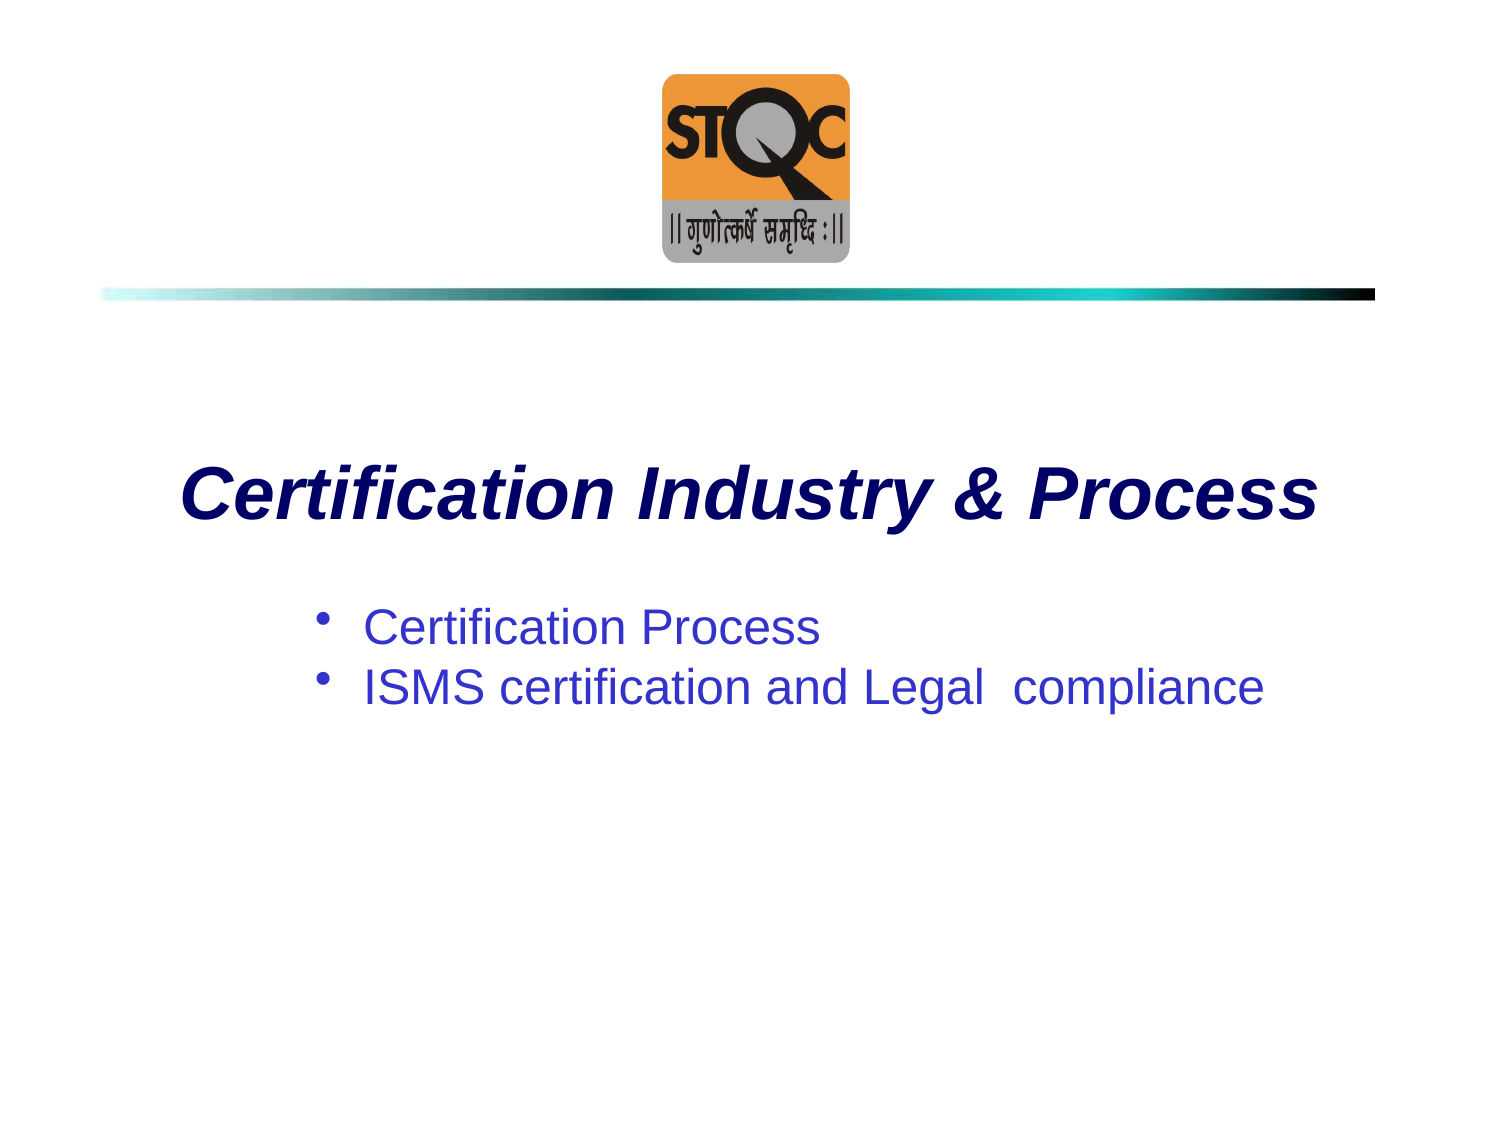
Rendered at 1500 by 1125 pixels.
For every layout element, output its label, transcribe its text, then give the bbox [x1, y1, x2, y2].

picture [99, 287, 1375, 302]
picture [662, 74, 850, 263]
text_box Certification Process ISMS certification and Legal compliance [300, 587, 1313, 723]
subtitle Certification Industry & Process [149, 437, 1351, 551]
